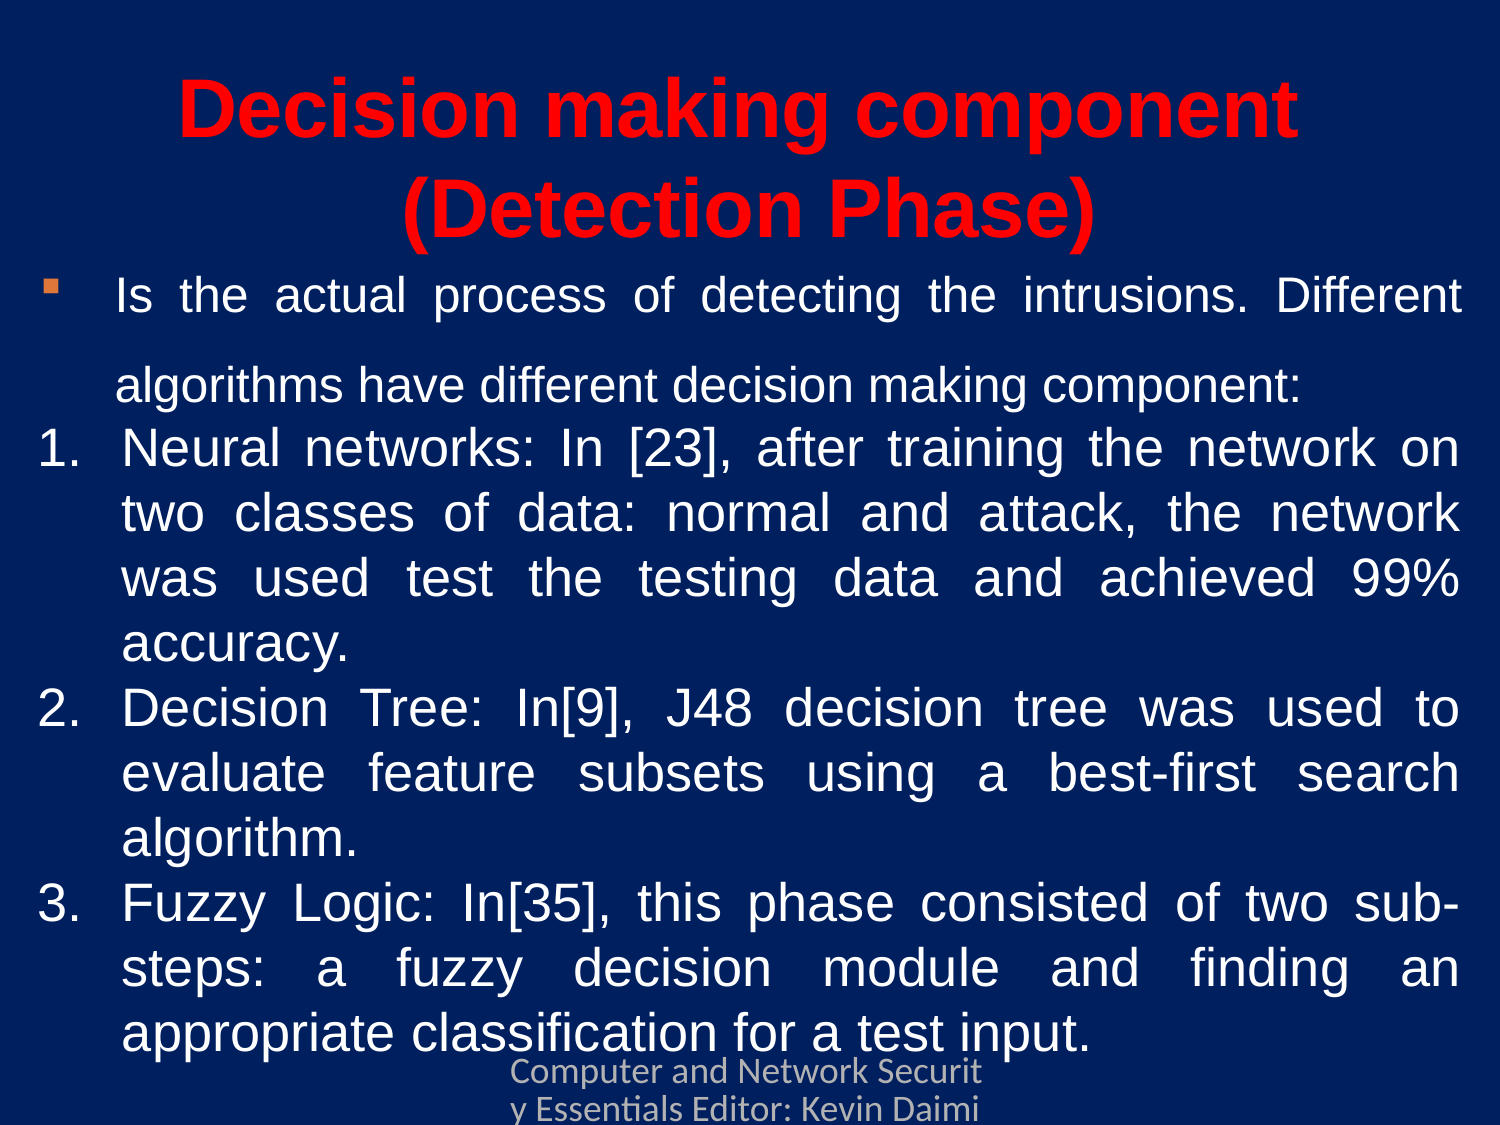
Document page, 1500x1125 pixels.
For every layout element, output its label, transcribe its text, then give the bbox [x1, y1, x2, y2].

list Is the actual process of detecting the intrusions. Different algorithms have different decision making component: Neural networks: In [23], after training the network on two classes of data: normal and attack, the network was used test the testing data and achieved 99% accuracy. Decision Tree: In[9], J48 decision tree was used to evaluate feature subsets using a best-first search algorithm. Fuzzy Logic: In[35], this phase consisted of two sub-steps: a fuzzy decision module and finding an appropriate classification for a test input. [37, 232, 1463, 1071]
title Decision making component (Detection Phase) [44, 53, 1456, 232]
footer Computer and Network Security Essentials Editor: Kevin Daimi Associate Editors: Guillermo Francia, Levent Ertaul, Luis H. Encinas, Eman El-Sheikh Published by Springer [510, 1046, 990, 1103]
